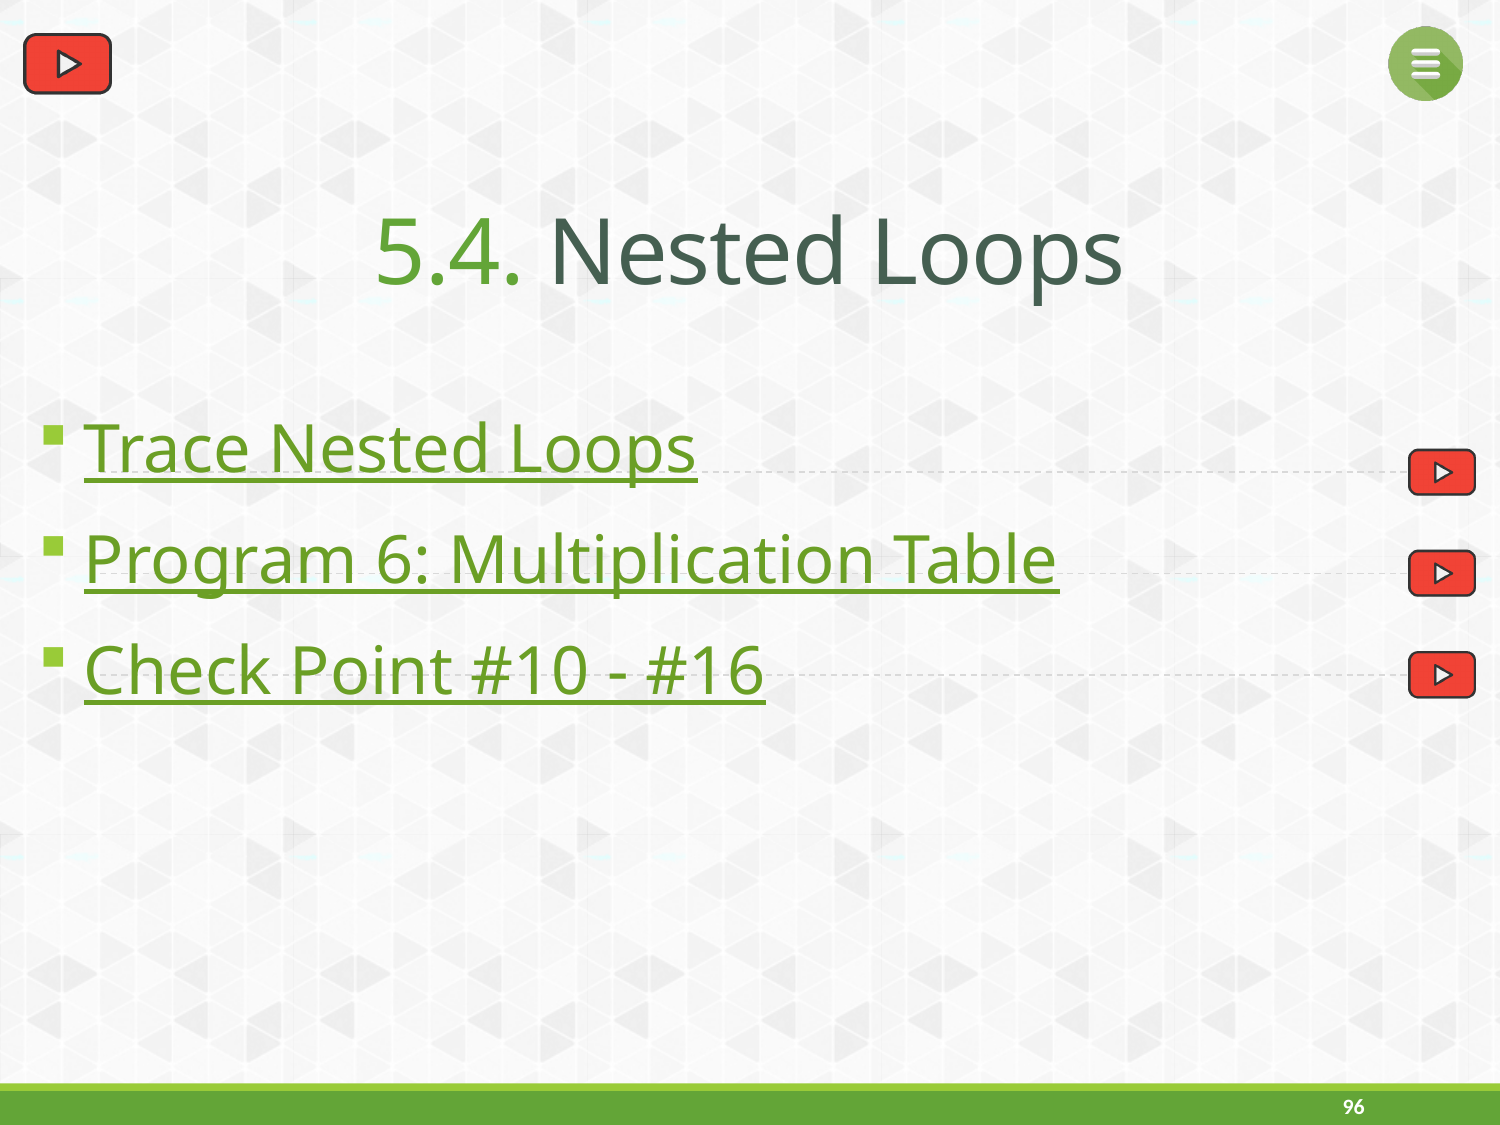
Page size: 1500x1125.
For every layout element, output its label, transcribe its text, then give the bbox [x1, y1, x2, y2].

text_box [99, 437, 1477, 507]
slide_number 96 [1218, 1090, 1380, 1121]
list Trace Nested Loops Program 6: Multiplication Table Check Point #10 - #16 [23, 399, 1476, 1078]
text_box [99, 640, 1477, 710]
picture [0, 0, 1500, 1083]
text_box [99, 538, 1477, 608]
title 5.4. Nested Loops [23, 112, 1476, 399]
